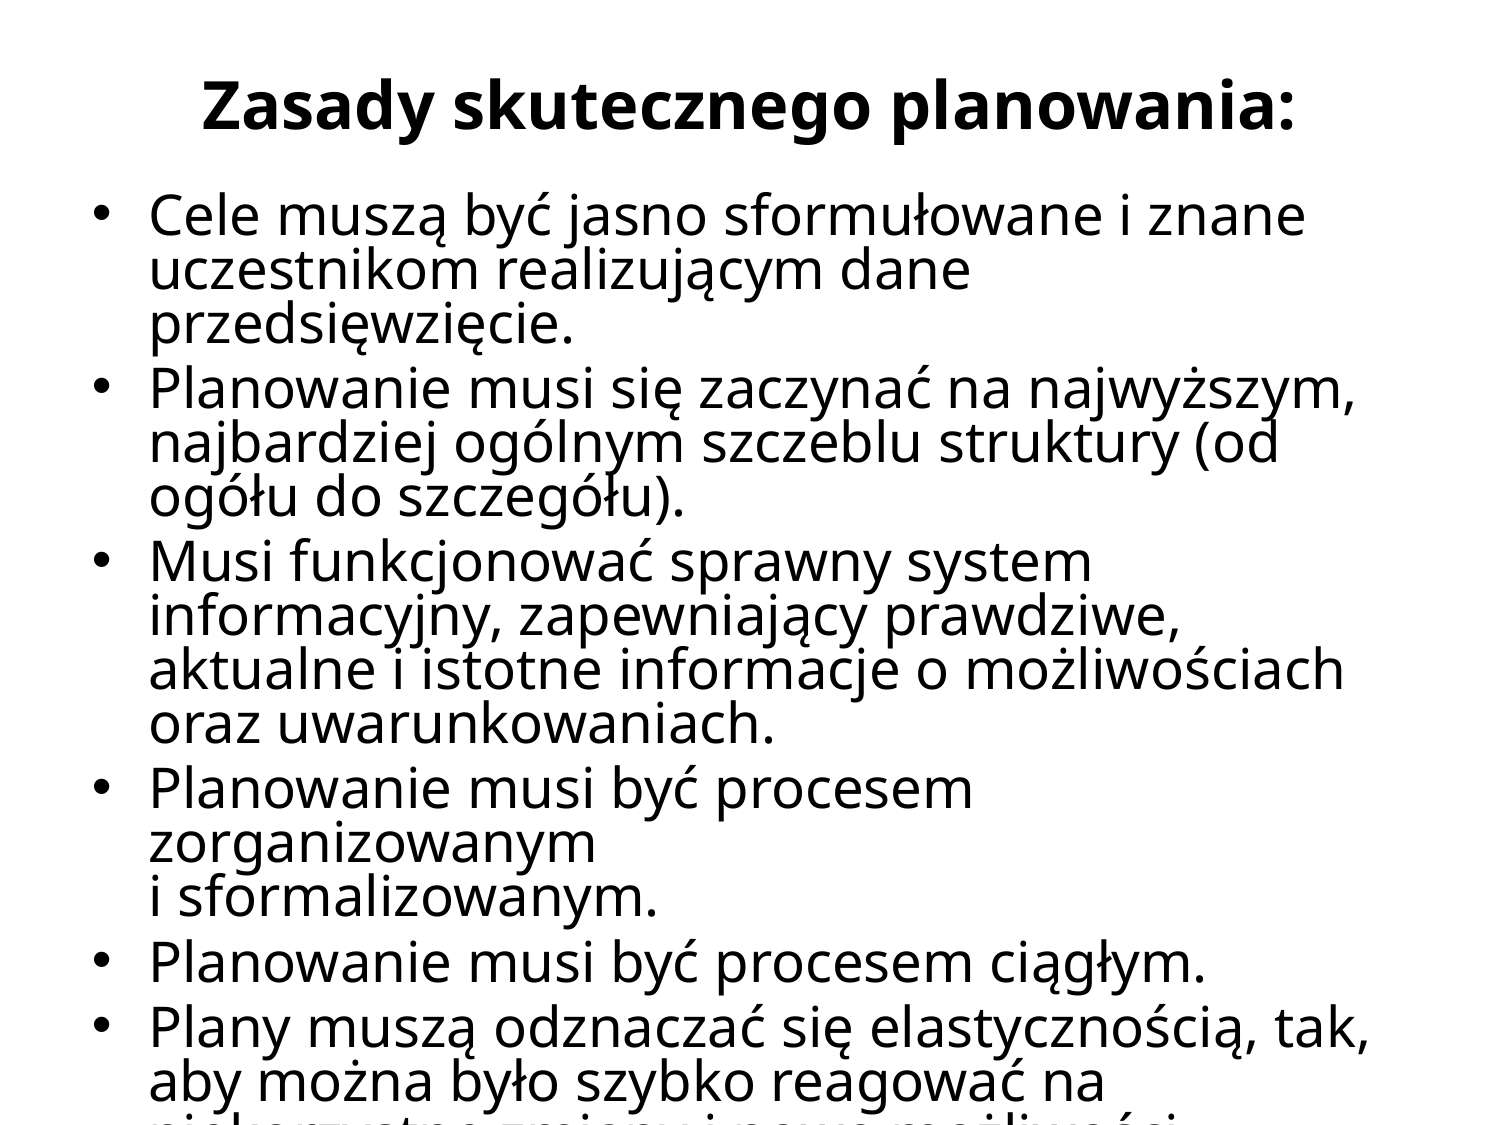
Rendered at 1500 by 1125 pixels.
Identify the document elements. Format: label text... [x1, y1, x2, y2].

title Zasady skutecznego planowania: [74, 8, 1426, 197]
list Cele muszą być jasno sformułowane i znane uczestnikom realizującym dane przedsięwzięcie. Planowanie musi się zaczynać na najwyższym, najbardziej ogólnym szczeblu struktury (od ogółu do szczegółu). Musi funkcjonować sprawny system informacyjny, zapewniający prawdziwe, aktualne i istotne informacje o możliwościach oraz uwarunkowaniach. Planowanie musi być procesem zorganizowanym i sformalizowanym. Planowanie musi być procesem ciągłym. Plany muszą odznaczać się elastycznością, tak, aby można było szybko reagować na niekorzystne zmiany i nowe możliwości. [76, 184, 1428, 1083]
